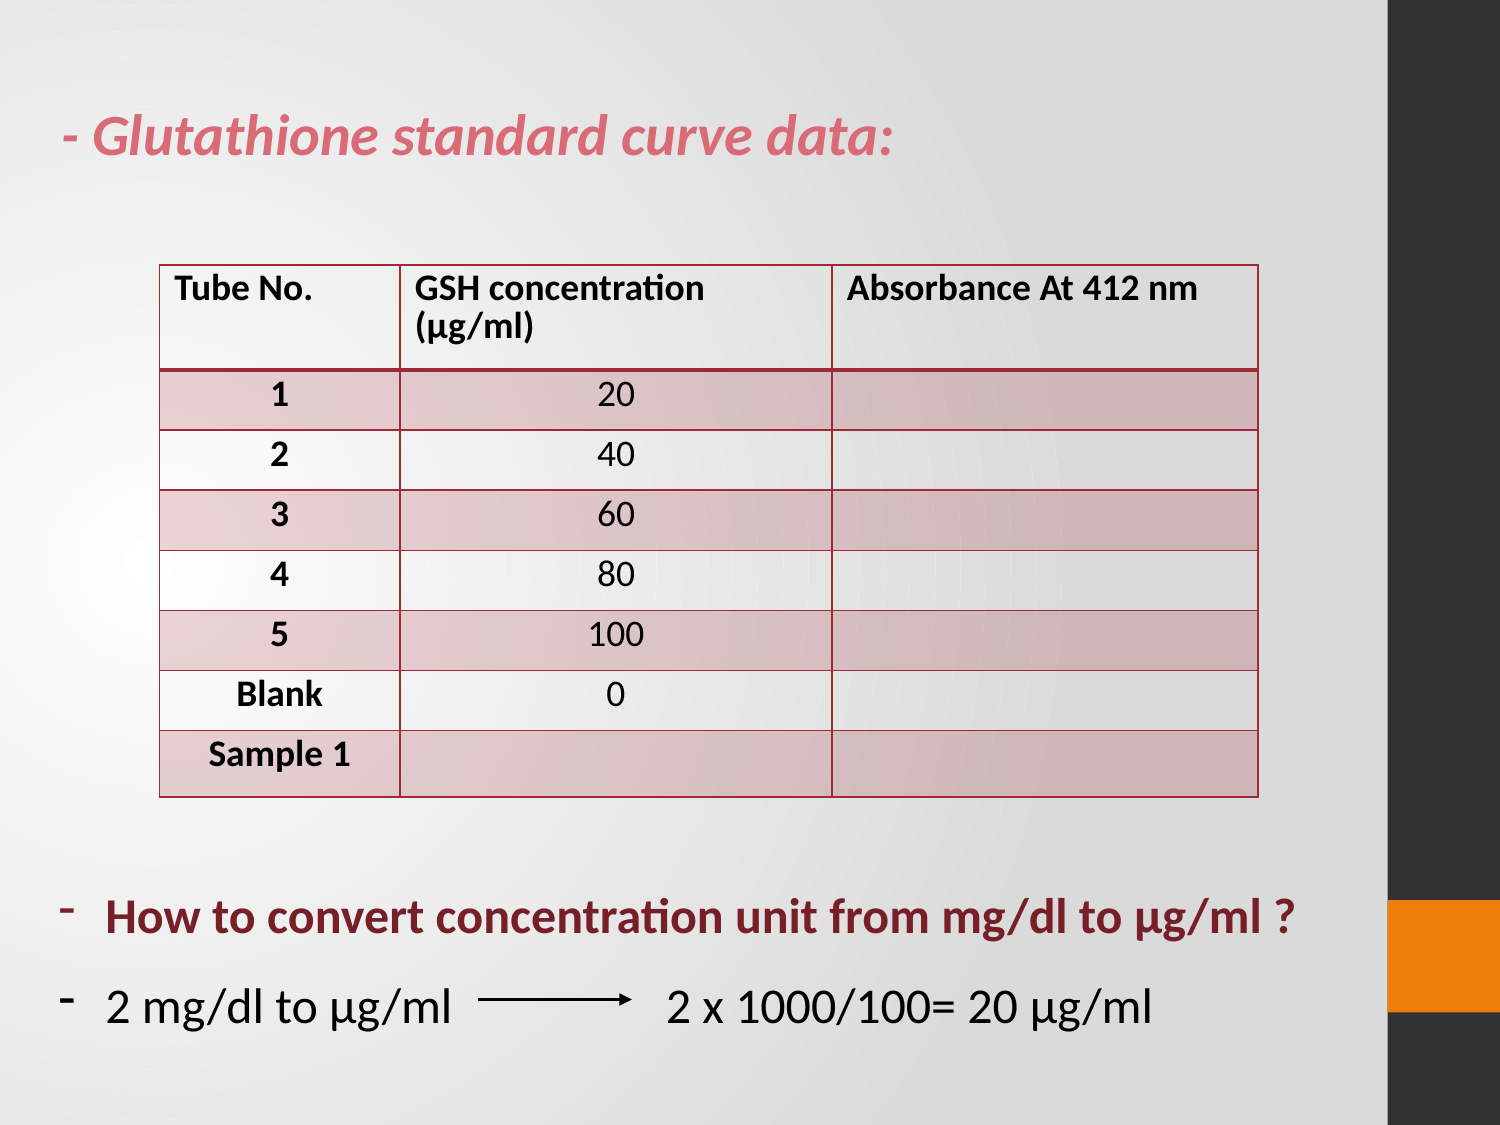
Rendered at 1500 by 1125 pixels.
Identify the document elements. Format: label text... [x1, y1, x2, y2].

table_cell 100 [401, 611, 831, 670]
table_cell [833, 431, 1257, 489]
table_cell 80 [401, 551, 831, 610]
table_cell Blank [160, 671, 399, 730]
table_cell [833, 611, 1257, 670]
table_header Tube No. [160, 266, 399, 368]
table_cell [833, 491, 1257, 550]
table_cell 2 [160, 431, 399, 489]
table_cell 0 [401, 671, 831, 730]
table_header Absorbance At 412 nm [833, 266, 1257, 368]
table_cell 3 [160, 491, 399, 550]
table_cell [833, 671, 1257, 730]
table_cell 20 [401, 372, 831, 429]
table_cell [401, 731, 831, 796]
table_cell 40 [401, 431, 831, 489]
table_cell [833, 731, 1257, 796]
table_cell Sample 1 [160, 731, 399, 796]
text_box - Glutathione standard curve data: [46, 90, 910, 175]
table_header GSH concentration (μg/ml) [401, 266, 831, 368]
table_cell [833, 372, 1257, 429]
table_cell 4 [160, 551, 399, 610]
table_cell 5 [160, 611, 399, 670]
table_cell [833, 551, 1257, 610]
text_box How to convert concentration unit from mg/dl to μg/ml ? 2 mg/dl to μg/ml 2 x 1000/100= 20 μg/ml [43, 845, 1388, 1125]
table_cell 60 [401, 491, 831, 550]
table_cell 1 [160, 372, 399, 429]
